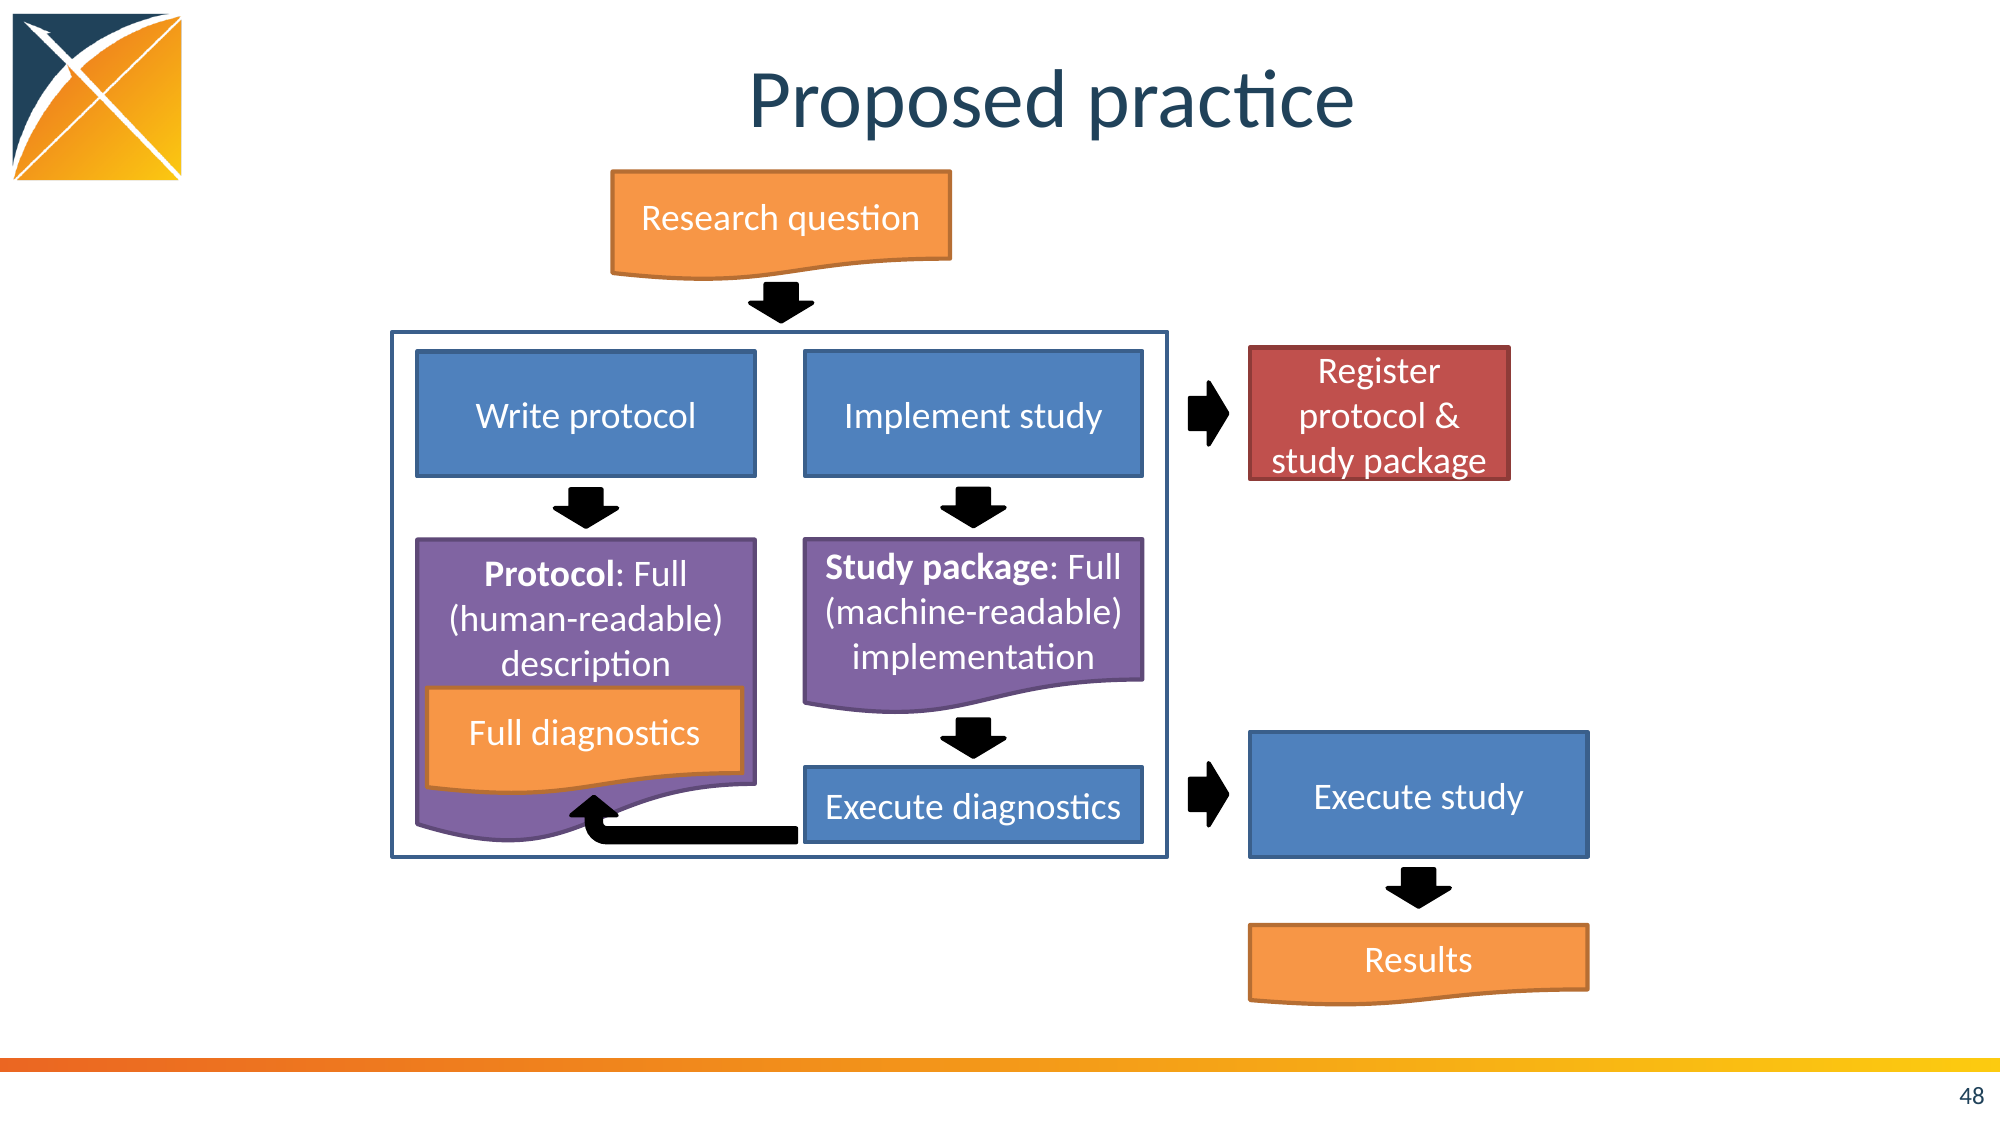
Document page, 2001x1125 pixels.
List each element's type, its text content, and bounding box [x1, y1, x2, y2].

picture [0, 0, 206, 200]
text_box Implement study [803, 349, 1144, 478]
text_box Execute study [1248, 730, 1590, 859]
text_box Full diagnostics [424, 685, 745, 795]
text_box [940, 717, 1007, 759]
text_box Execute diagnostics [803, 765, 1144, 844]
text_box Register protocol & study package [1248, 345, 1511, 481]
text_box [747, 281, 815, 324]
text_box Study package: Full (machine-readable) implementation [802, 537, 1145, 715]
text_box Research question [610, 169, 953, 281]
text_box [1187, 761, 1230, 828]
text_box Write protocol [415, 349, 757, 478]
text_box Results [1247, 922, 1590, 1007]
title Proposed practice [205, 24, 1900, 163]
text_box [569, 795, 799, 845]
text_box Protocol: Full (human-readable) description [415, 537, 757, 843]
text_box [1187, 380, 1230, 447]
text_box [552, 487, 620, 529]
text_box [940, 486, 1007, 529]
text_box [390, 330, 1169, 859]
text_box [1385, 867, 1452, 909]
slide_number 48 [1533, 1065, 2000, 1125]
